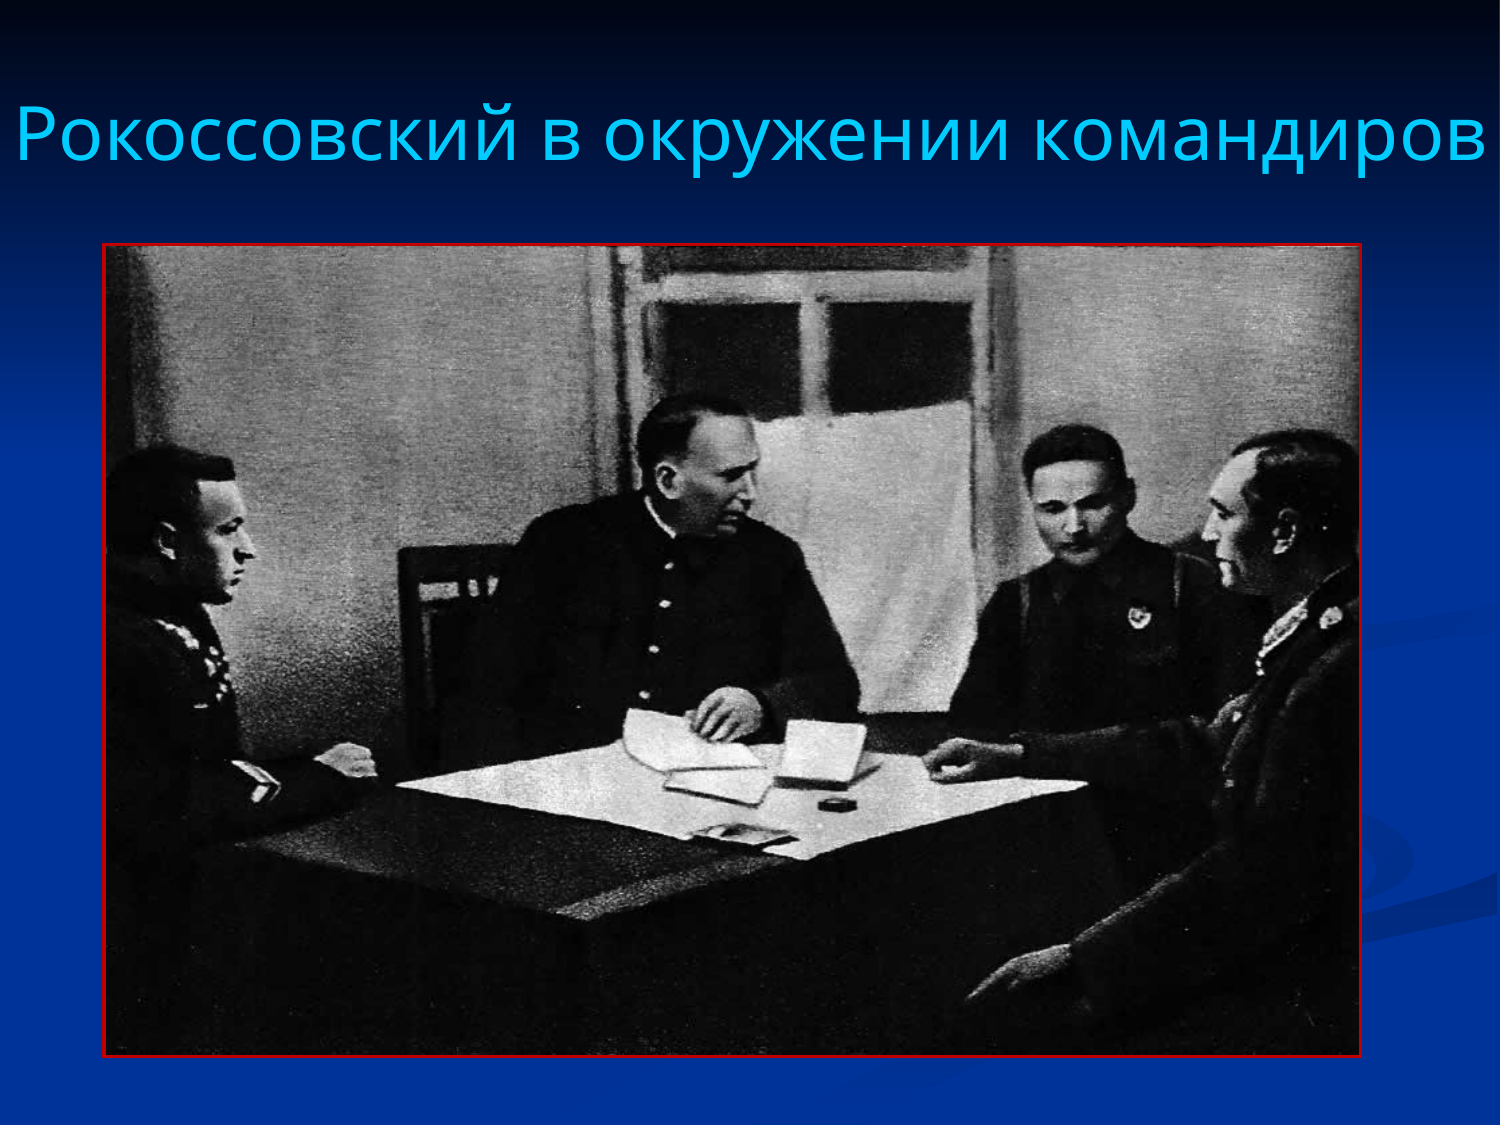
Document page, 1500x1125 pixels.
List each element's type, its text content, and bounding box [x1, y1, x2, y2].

picture [105, 245, 1360, 1056]
text_box Рокоссовский в окружении командиров [0, 78, 1500, 183]
